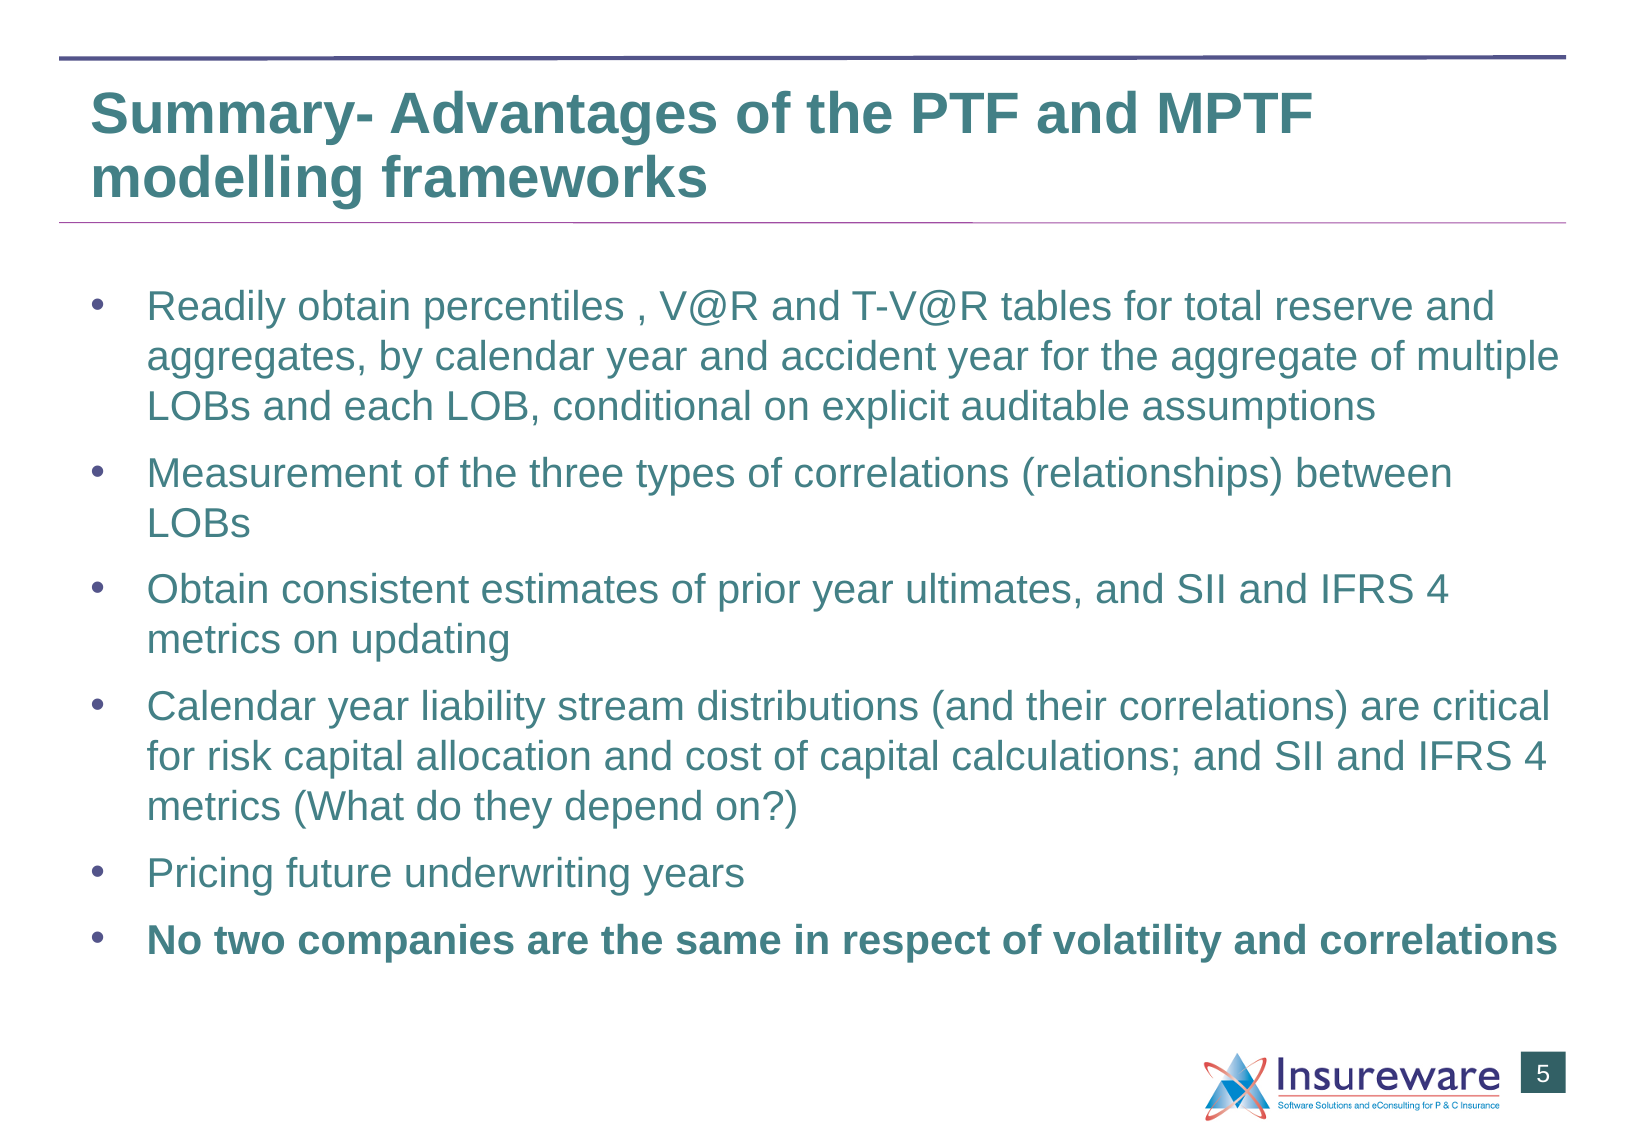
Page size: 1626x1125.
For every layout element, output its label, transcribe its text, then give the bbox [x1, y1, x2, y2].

picture [1202, 1052, 1500, 1122]
slide_number 4 [1520, 1051, 1566, 1093]
title Summary- Advantages of the PTF and MPTF modelling frameworks [90, 79, 1568, 204]
list Readily obtain percentiles , V@R and T-V@R tables for total reserve and aggregates, by calendar year and accident year for the aggregate of multiple LOBs and each LOB, conditional on explicit auditable assumptions Measurement of the three types of correlations (relationships) between LOBs Obtain consistent estimates of prior year ultimates, and SII and IFRS 4 metrics on updating Calendar year liability stream distributions (and their correlations) are critical for risk capital allocation and cost of capital calculations; and SII and IFRS 4 metrics (What do they depend on?) Pricing future underwriting years No two companies are the same in respect of volatility and correlations [90, 278, 1568, 1036]
